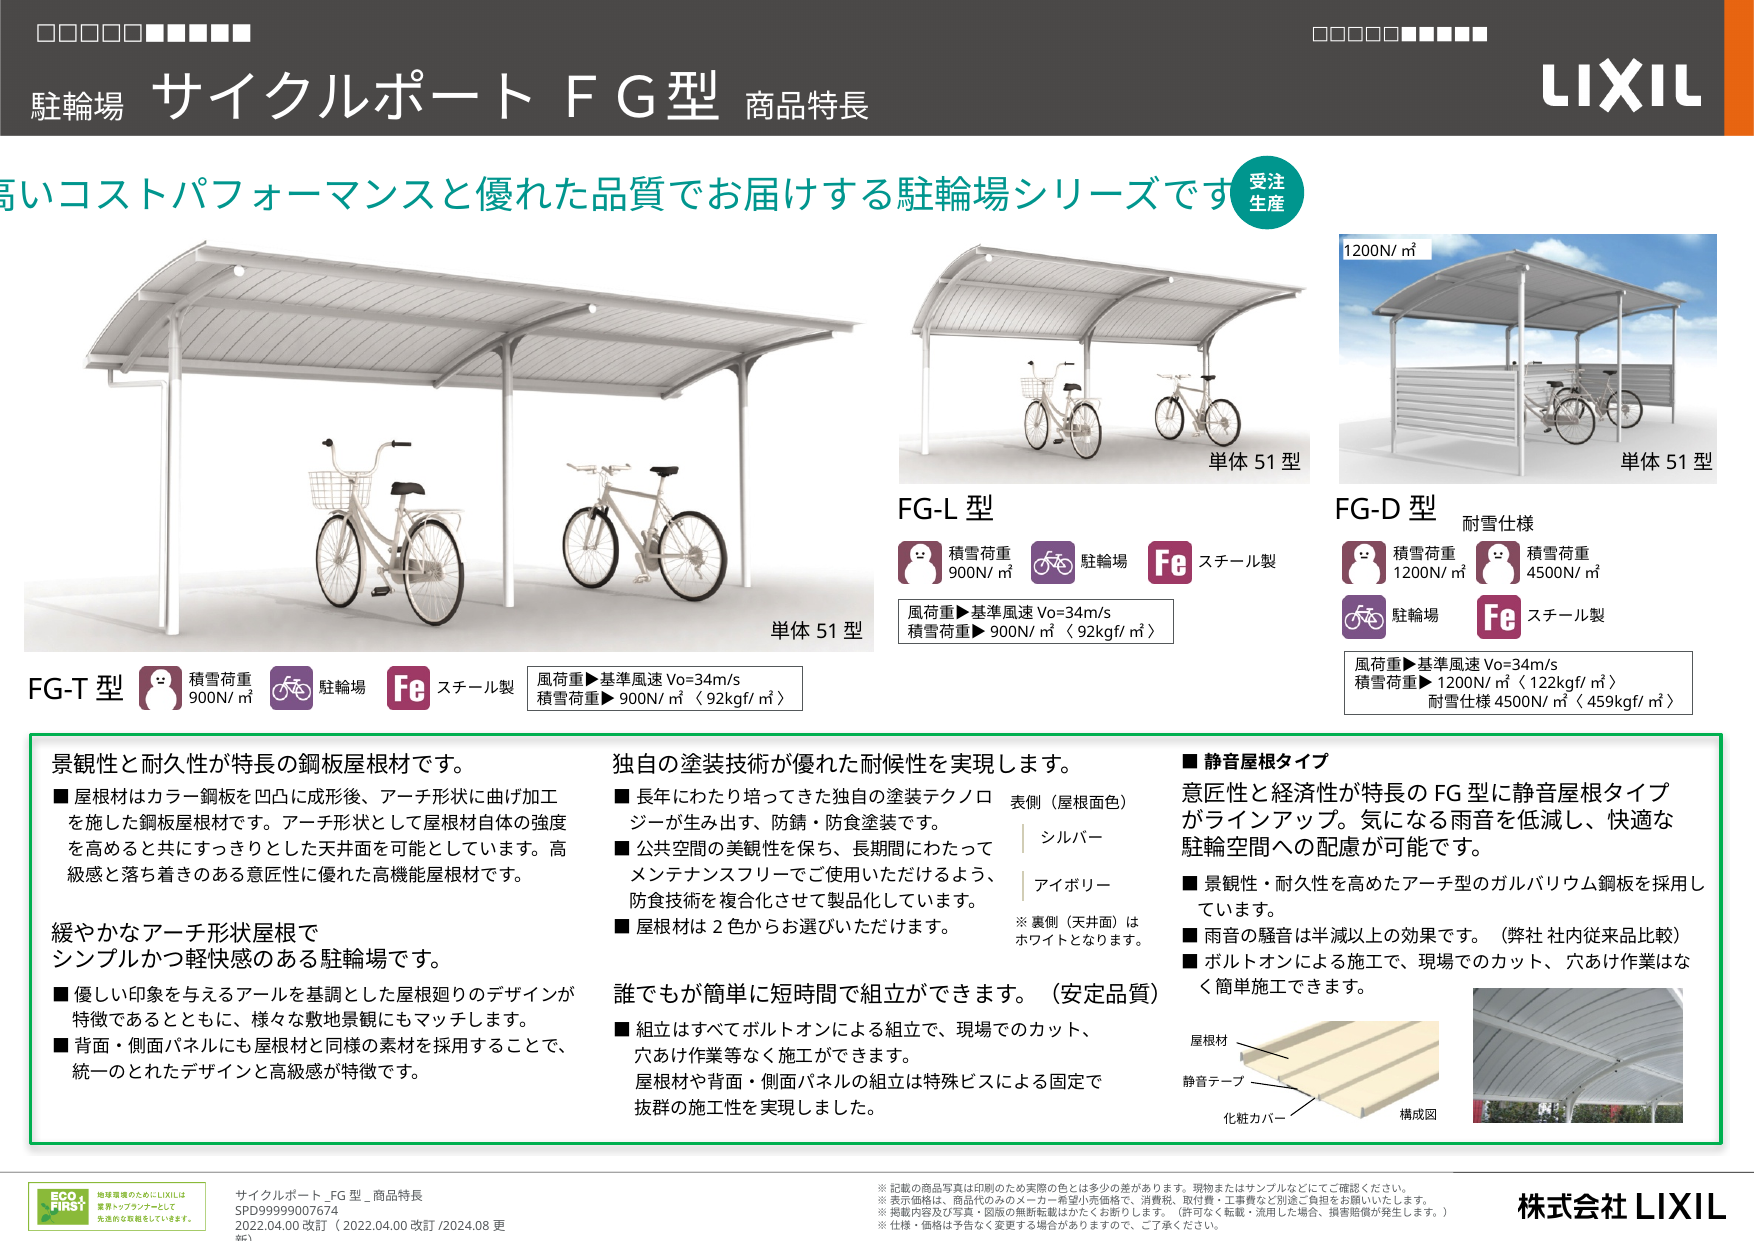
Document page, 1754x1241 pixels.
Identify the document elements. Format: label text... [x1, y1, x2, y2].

picture [899, 231, 1310, 484]
text_box 高いコストパフォーマンスと優れた品質でお届けする駐輪場シリーズです。 [0, 170, 1237, 216]
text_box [138, 666, 254, 710]
picture [28, 1182, 206, 1231]
text_box FG-T型 [27, 670, 125, 706]
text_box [1148, 541, 1277, 585]
picture [1339, 234, 1722, 484]
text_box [1342, 541, 1468, 585]
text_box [1477, 595, 1606, 639]
text_box □□□□□■■■■■ [1310, 21, 1489, 44]
text_box 耐雪仕様 [1462, 512, 1565, 534]
text_box 駐輪場 [30, 87, 126, 126]
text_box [1342, 595, 1440, 639]
text_box 商品特長 [744, 85, 871, 124]
text_box サイクルポート ＦＧ型 [149, 61, 722, 129]
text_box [1031, 541, 1129, 585]
text_box 風荷重▶基準風速Vo=34m/s 積雪荷重▶1200N/㎡〈122kgf/㎡ 〉 耐雪仕様4500N/㎡〈459kgf/㎡ 〉 [1344, 651, 1693, 715]
text_box 風荷重▶基準風速Vo=34m/s 積雪荷重▶900N/㎡ 〈92kgf/㎡ 〉 [898, 599, 1174, 644]
text_box [30, 734, 1722, 1144]
text_box 受注 生産 [1230, 155, 1305, 230]
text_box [269, 666, 367, 710]
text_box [386, 666, 516, 710]
text_box 風荷重▶基準風速Vo=34m/s 積雪荷重▶900N/㎡ 〈92kgf/㎡ 〉 [527, 666, 803, 711]
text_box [898, 541, 1014, 585]
picture [24, 225, 874, 653]
text_box FG-D型 [1334, 489, 1438, 526]
text_box サイクルポート_FG型_商品特長 SPD99999007674 2022.04.00改訂（2022.04.00改訂/2024.08更新） [235, 1187, 521, 1241]
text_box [1181, 1020, 1440, 1128]
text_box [1476, 541, 1602, 585]
picture [1518, 1193, 1726, 1219]
text_box FG-L型 [896, 489, 995, 526]
picture [0, 0, 1754, 136]
picture [1473, 988, 1683, 1123]
text_box □□□□□■■■■■ [35, 16, 254, 44]
